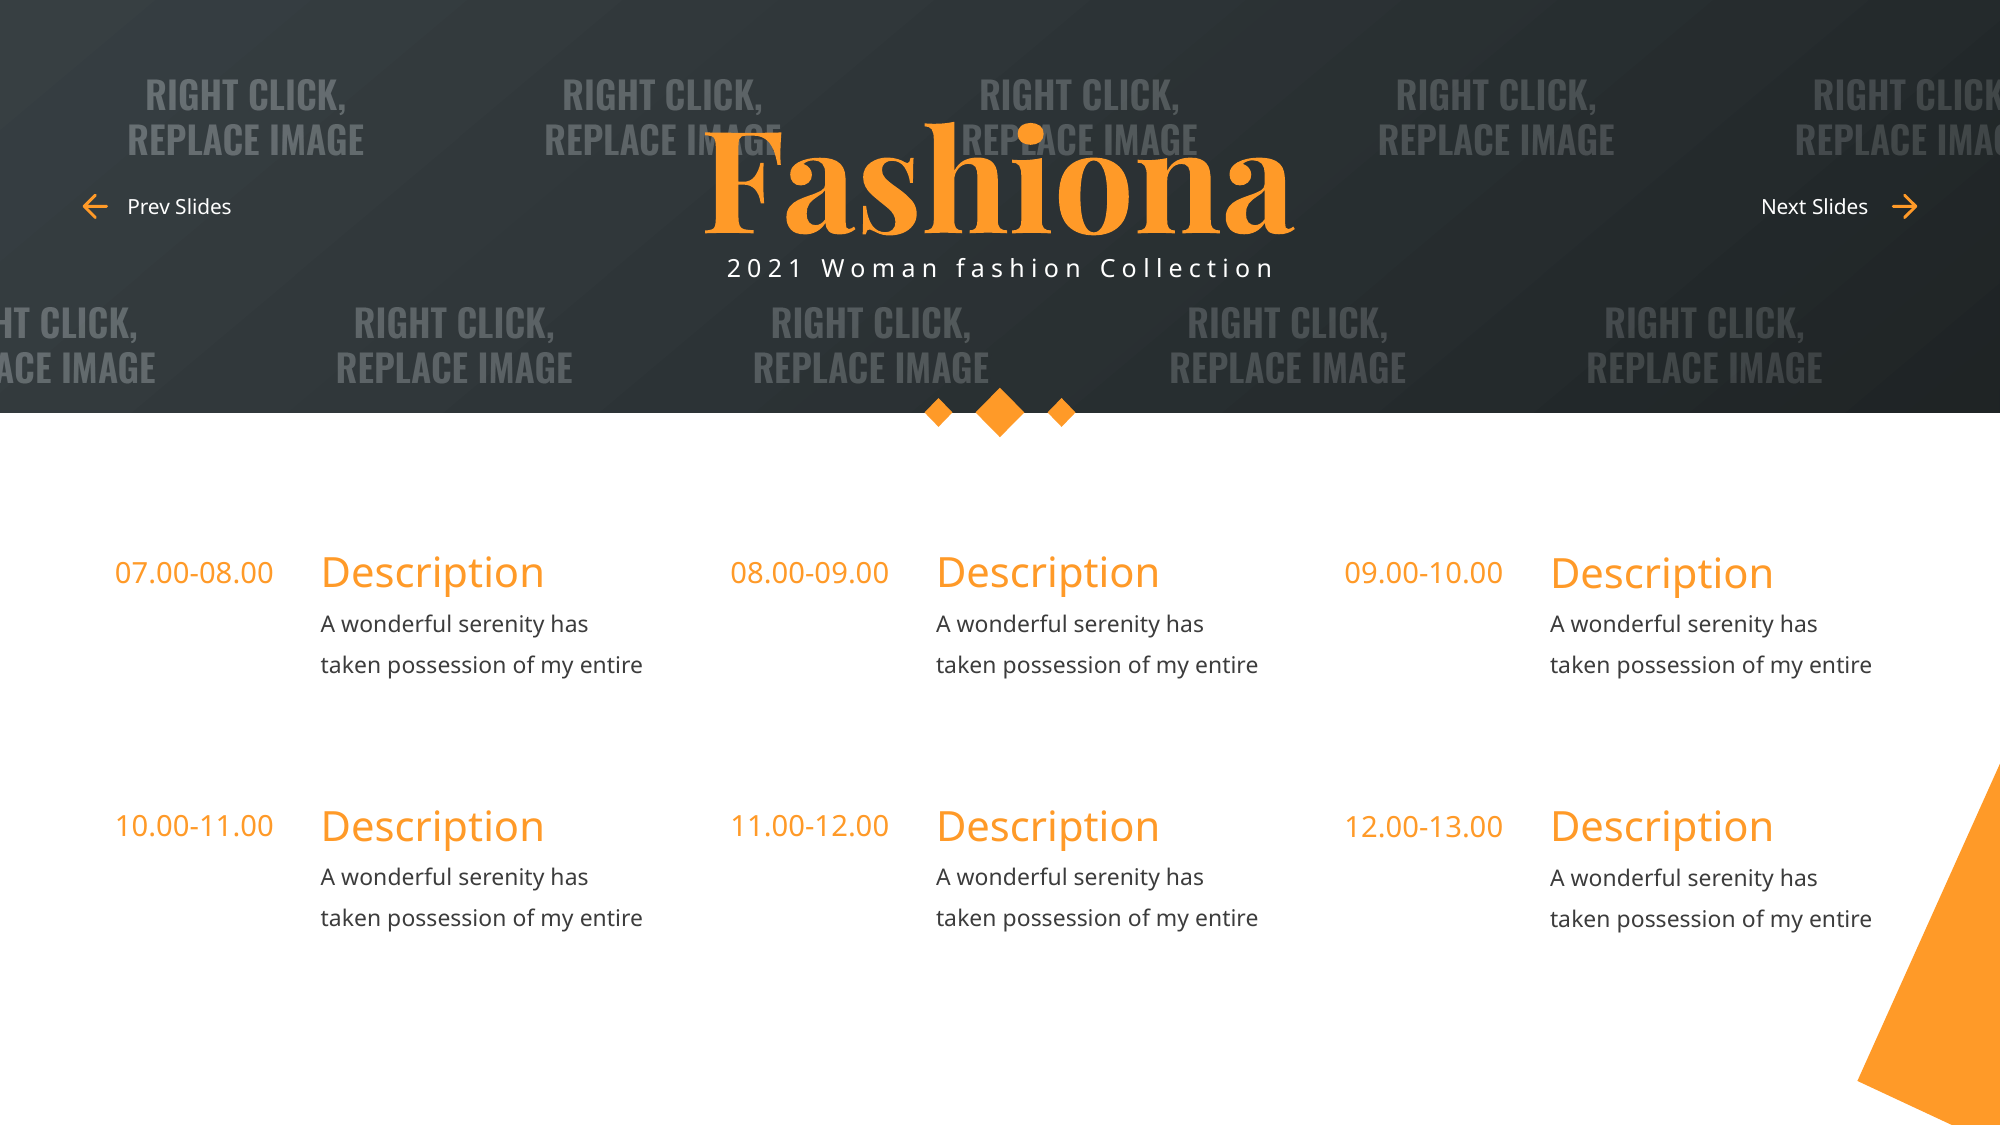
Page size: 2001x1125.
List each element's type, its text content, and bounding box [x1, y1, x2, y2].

text_box Description [1535, 539, 1848, 605]
text_box Description [305, 538, 619, 604]
text_box [1856, 763, 2000, 1125]
picture [0, 0, 2000, 413]
text_box 12.00-13.00 [1329, 800, 1530, 851]
text_box 07.00-08.00 [100, 546, 301, 597]
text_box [705, 121, 1295, 236]
text_box Description [921, 792, 1235, 857]
text_box A wonderful serenity has taken possession of my entire [921, 588, 1286, 686]
text_box A wonderful serenity has taken possession of my entire [921, 841, 1286, 939]
text_box Description [305, 792, 619, 857]
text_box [924, 387, 1076, 438]
text_box 11.00-12.00 [715, 799, 916, 850]
text_box A wonderful serenity has taken possession of my entire [305, 841, 671, 939]
text_box 09.00-10.00 [1329, 547, 1530, 597]
text_box 10.00-11.00 [100, 799, 301, 850]
text_box A wonderful serenity has taken possession of my entire [1535, 842, 1900, 939]
text_box Description [921, 538, 1235, 604]
text_box A wonderful serenity has taken possession of my entire [305, 588, 671, 686]
text_box 08.00-09.00 [715, 546, 916, 597]
text_box Description [1535, 792, 1848, 858]
text_box A wonderful serenity has taken possession of my entire [1535, 588, 1900, 686]
